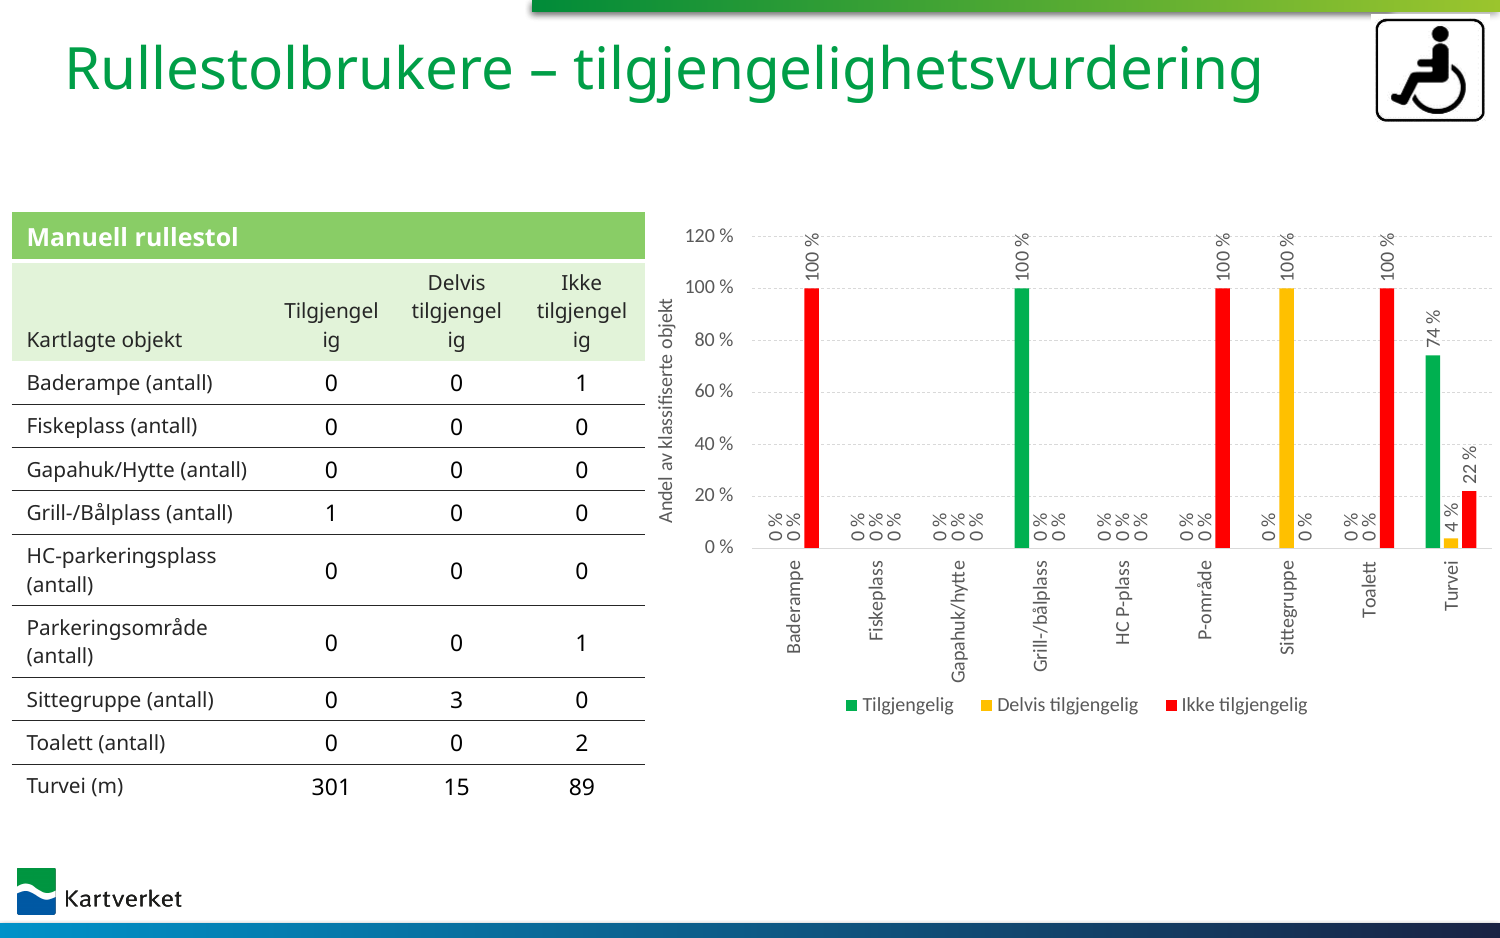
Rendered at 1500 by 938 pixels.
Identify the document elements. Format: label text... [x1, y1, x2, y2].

table_cell Kartlagte objekt [12, 263, 269, 361]
table_cell 0 [394, 491, 519, 534]
table_cell 1 [519, 361, 638, 404]
table_cell 15 [394, 765, 519, 807]
table_cell Grill-/Bålplass (antall) [12, 491, 269, 534]
picture [643, 218, 1500, 728]
table_cell 0 [394, 405, 519, 447]
table_cell Turvei (m) [12, 765, 269, 807]
table_cell Ikke tilgjengelig [519, 263, 638, 361]
table_cell HC-parkeringsplass (antall) [12, 535, 269, 605]
table_cell 0 [269, 535, 394, 605]
table_cell Sittegruppe (antall) [12, 678, 269, 720]
table_cell 89 [519, 765, 645, 807]
table_cell 0 [519, 448, 638, 490]
table_cell 1 [519, 606, 638, 677]
table_cell 0 [269, 361, 394, 404]
table_cell Parkeringsområde (antall) [12, 606, 269, 677]
table_cell Fiskeplass (antall) [12, 405, 269, 447]
table_header Manuell rullestol [12, 212, 645, 259]
table_cell 0 [519, 405, 638, 447]
table_cell 0 [519, 535, 638, 605]
table_cell 0 [269, 678, 394, 720]
table_cell 301 [269, 765, 394, 807]
table_cell 0 [394, 448, 519, 490]
table_cell Toalett (antall) [12, 721, 269, 764]
table_cell Tilgjengelig [269, 263, 394, 361]
table_cell 2 [519, 721, 645, 764]
table_cell 3 [394, 678, 519, 720]
table_cell 0 [394, 361, 519, 404]
table_cell Baderampe (antall) [12, 361, 269, 404]
table_cell 0 [519, 491, 638, 534]
table_cell 1 [269, 491, 394, 534]
picture [1371, 13, 1491, 127]
text_box Rullestolbrukere – tilgjengelighetsvurdering [49, 12, 1372, 109]
table_cell 0 [269, 606, 394, 677]
table_cell 0 [394, 721, 519, 764]
table_cell 0 [394, 606, 519, 677]
table_cell 0 [394, 535, 519, 605]
table_cell Gapahuk/Hytte (antall) [12, 448, 269, 490]
table_cell 0 [519, 678, 638, 720]
table_cell 0 [269, 721, 394, 764]
table_cell 0 [269, 405, 394, 447]
table_cell 0 [269, 448, 394, 490]
table_cell Delvis tilgjengelig [394, 263, 519, 361]
